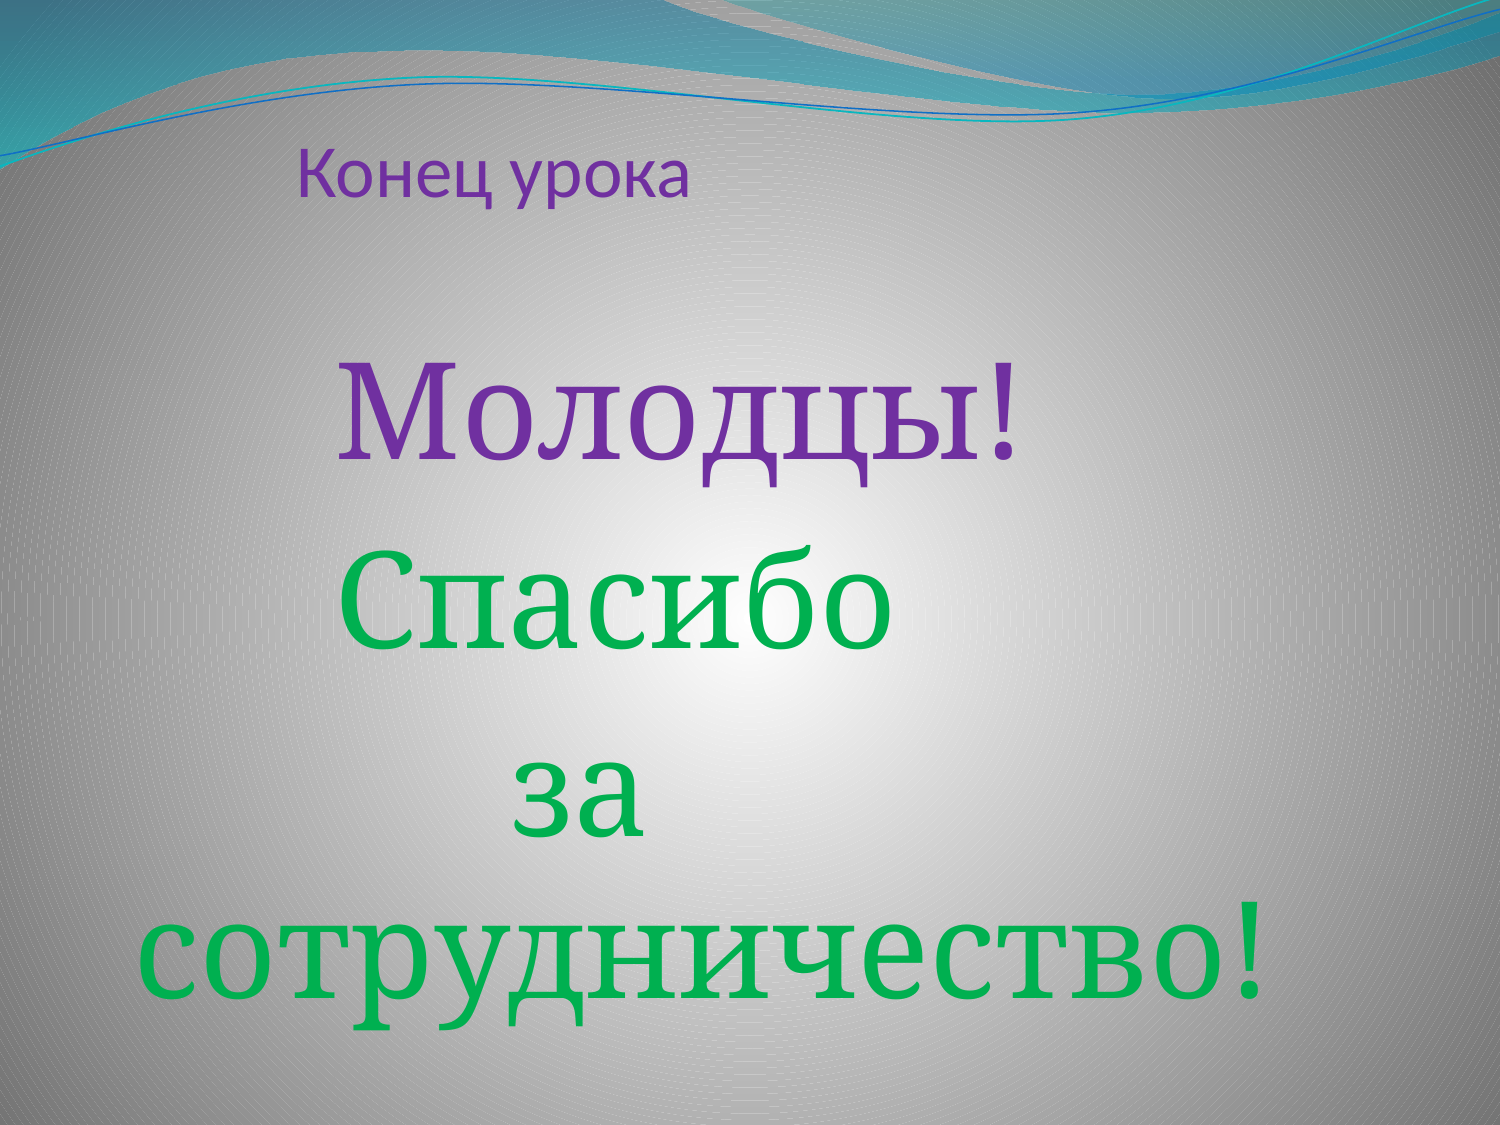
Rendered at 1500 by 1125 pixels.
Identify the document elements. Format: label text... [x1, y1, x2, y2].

list Молодцы! Спасибо за сотрудничество! [75, 317, 1425, 1038]
title Конец урока [75, 115, 1425, 303]
